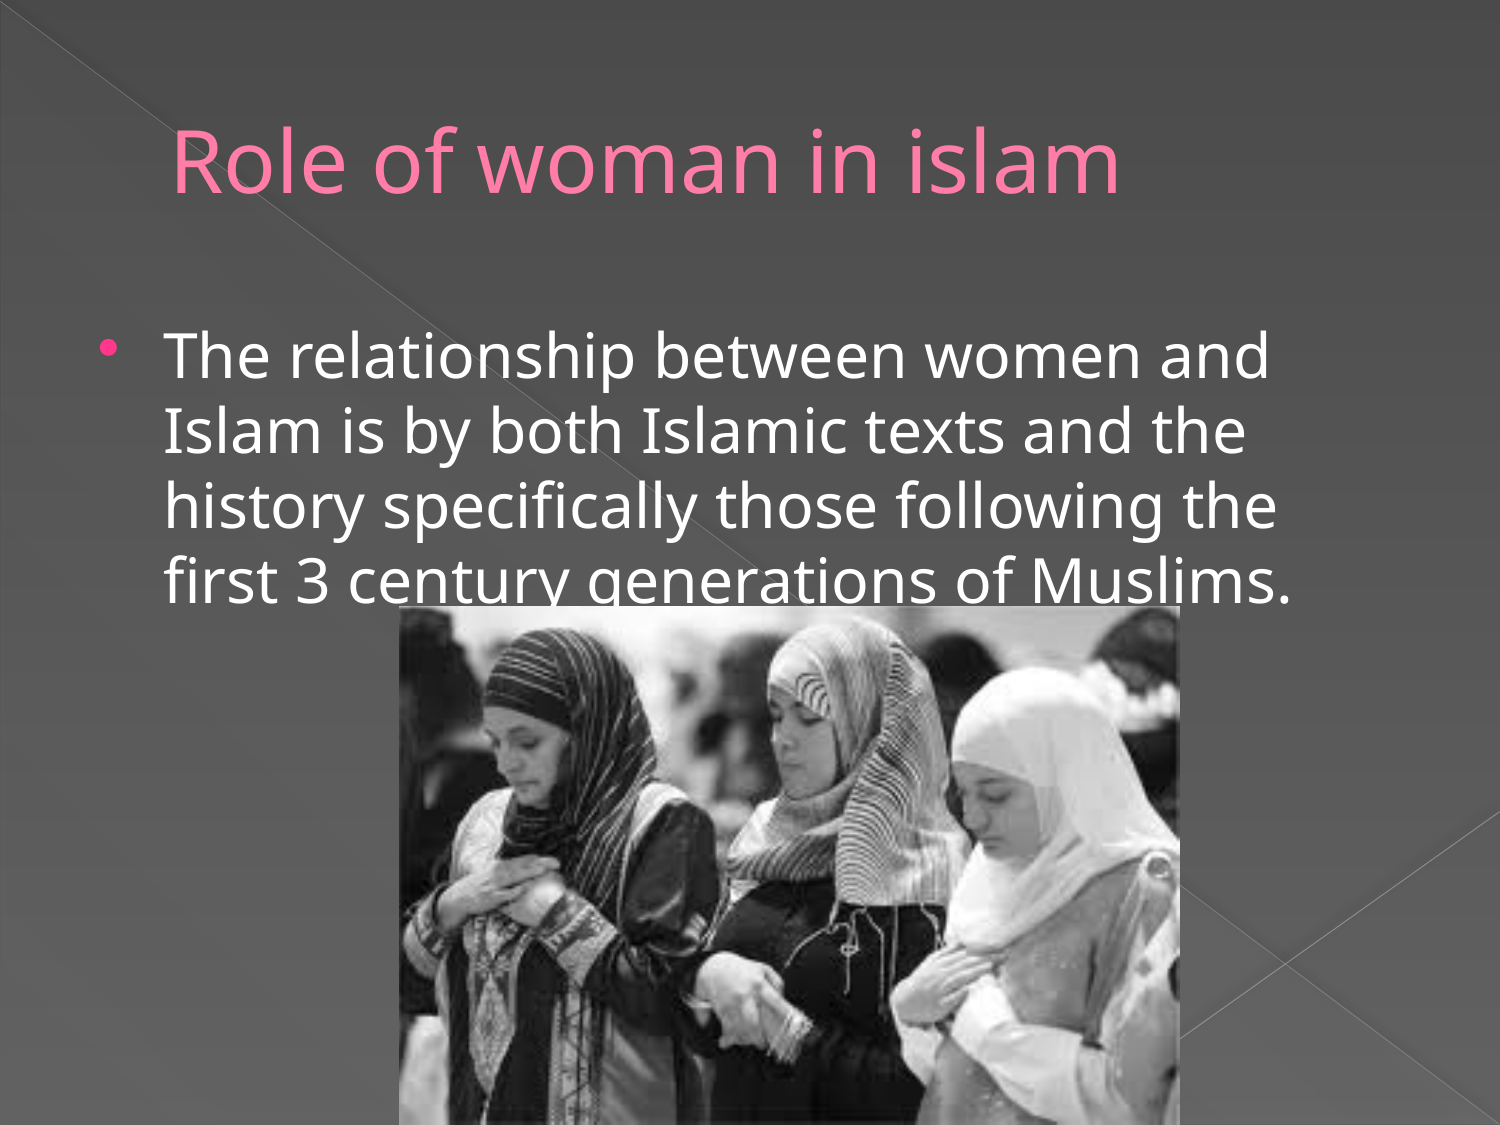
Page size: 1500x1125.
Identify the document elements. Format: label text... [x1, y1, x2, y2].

picture [399, 605, 1180, 1125]
list The relationship between women and Islam is by both Islamic texts and the history specifically those following the first 3 century generations of Muslims. [75, 308, 1425, 1059]
title Role of woman in islam [75, 43, 1425, 274]
